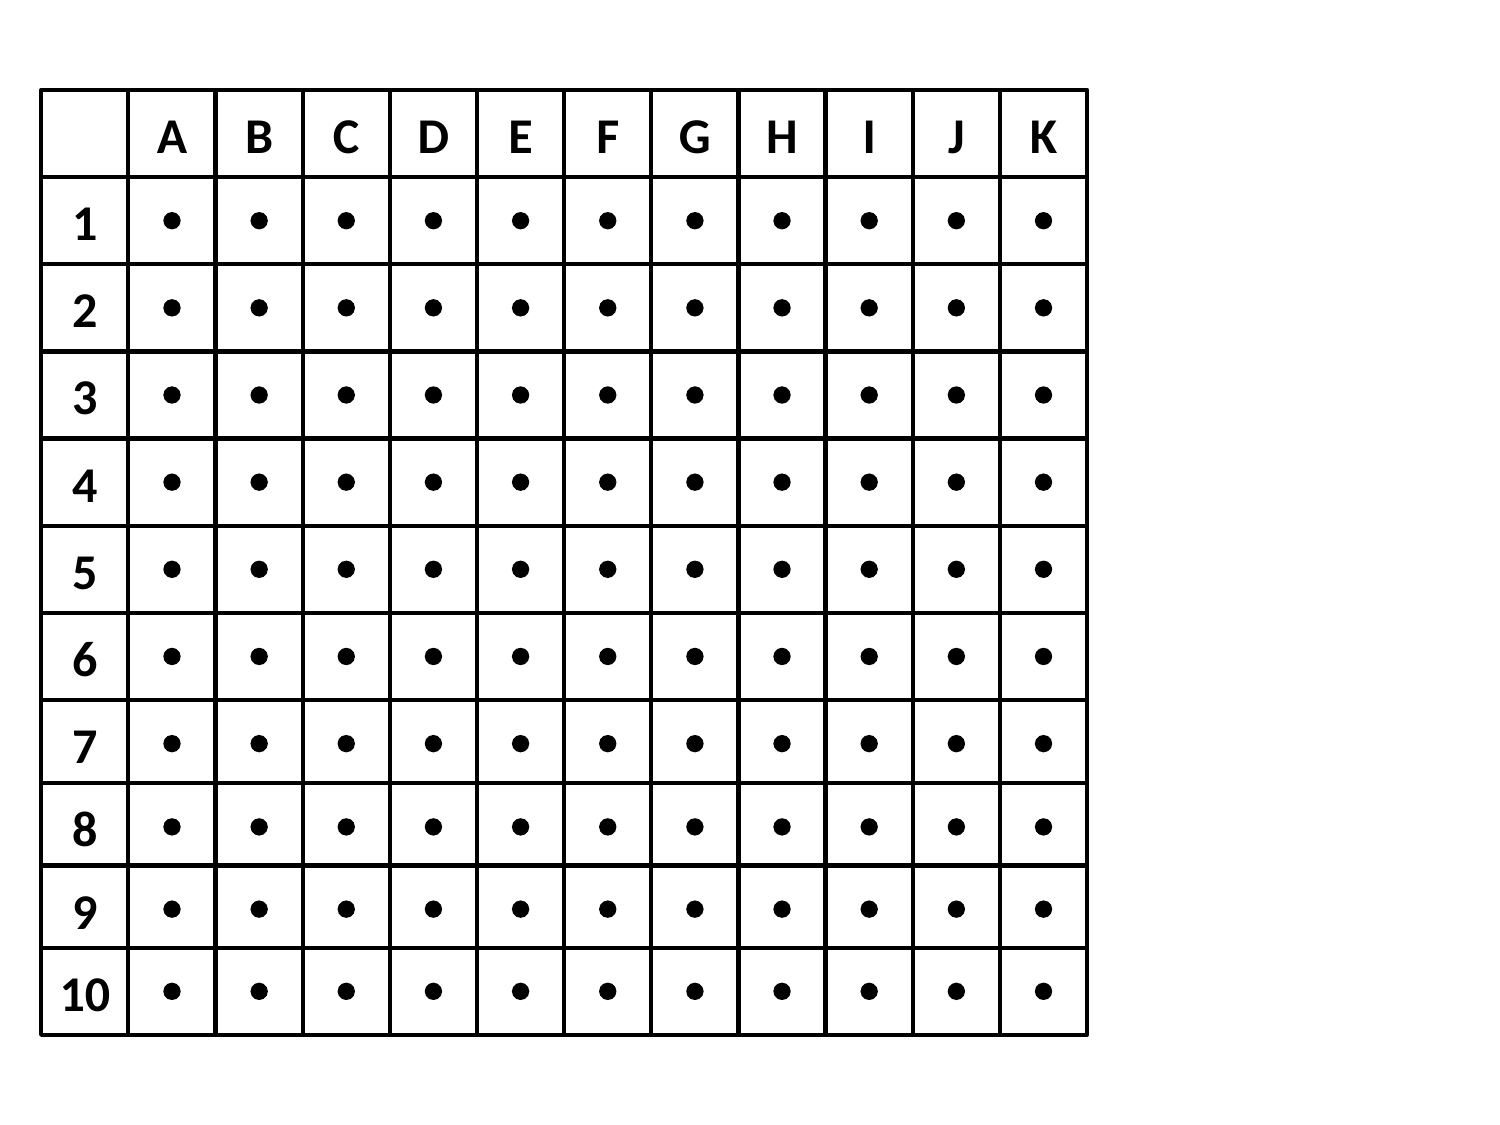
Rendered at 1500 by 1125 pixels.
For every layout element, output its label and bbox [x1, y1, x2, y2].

text_box [40, 89, 1088, 1036]
